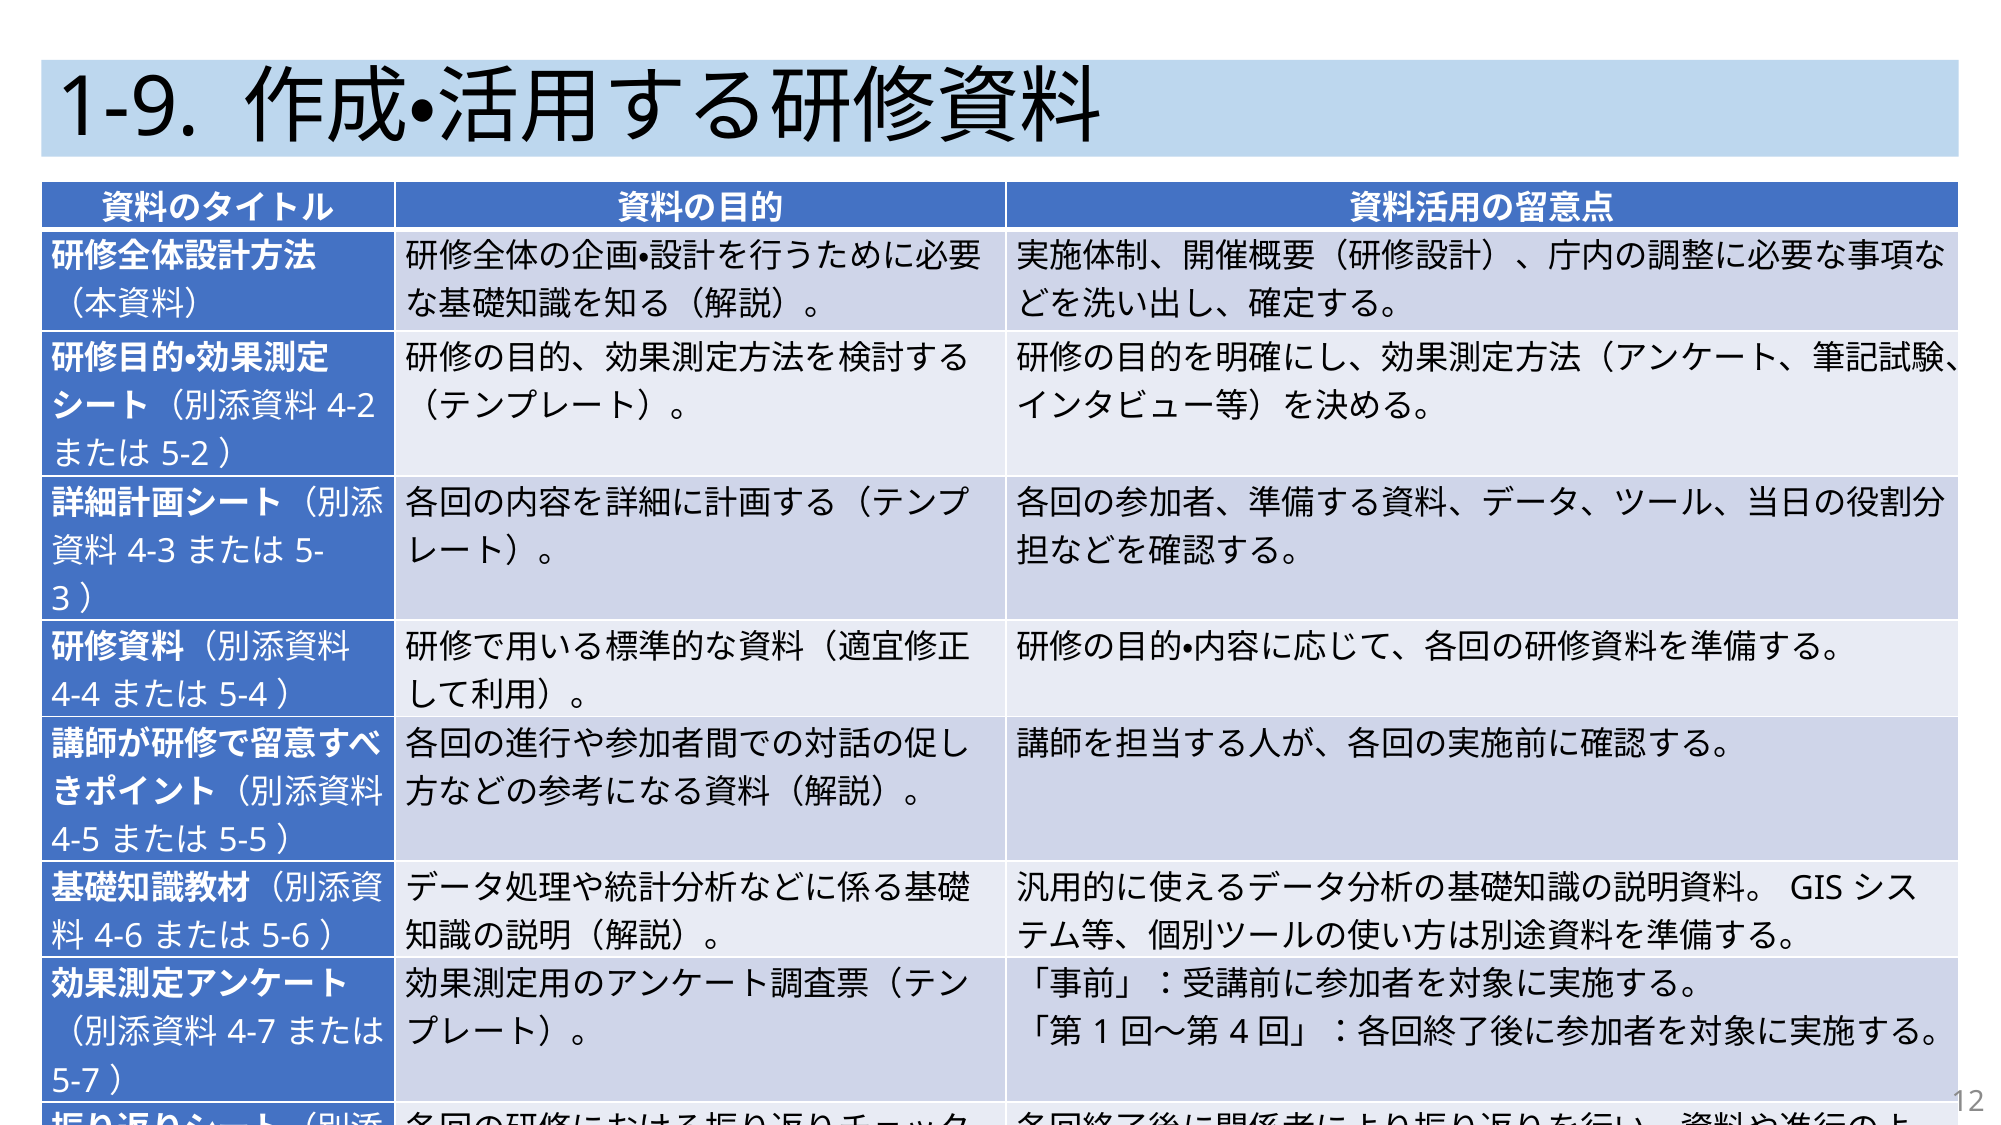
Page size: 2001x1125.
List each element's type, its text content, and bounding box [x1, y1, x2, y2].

table_cell 振り返りシート（別添資料4-8または5-8） [42, 1103, 394, 1125]
table_cell 詳細計画シート（別添資料4-3または5-3） [42, 477, 394, 619]
table_cell 研修で用いる標準的な資料（適宜修正して利用）。 [396, 621, 1005, 716]
table_cell 各回の参加者、準備する資料、データ、ツール、当日の役割分担などを確認する。 [1007, 477, 1958, 619]
table_cell 研修全体設計方法 （本資料） [42, 232, 394, 330]
table_header 資料活用の留意点 [1007, 182, 1958, 227]
table_cell 効果測定アンケート（別添資料4-7または5-7） [42, 958, 394, 1101]
table_cell 「事前」：受講前に参加者を対象に実施する。 「第1回～第4回」：各回終了後に参加者を対象に実施する。 [1007, 958, 1958, 1101]
table_cell 実施体制、開催概要（研修設計）、庁内の調整に必要な事項などを洗い出し、確定する。 [1007, 232, 1958, 330]
table_cell 基礎知識教材（別添資料4-6または5-6） [42, 862, 394, 956]
table_cell 各回の進行や参加者間での対話の促し方などの参考になる資料（解説）。 [396, 717, 1005, 860]
table_cell 講師を担当する人が、各回の実施前に確認する。 [1007, 717, 1958, 860]
table_cell データ処理や統計分析などに係る基礎知識の説明（解説）。 [396, 862, 1005, 956]
table_cell 研修資料（別添資料4-4または5-4） [42, 621, 394, 716]
table_cell 各回の内容を詳細に計画する（テンプレート）。 [396, 477, 1005, 619]
slide_number 12 [1550, 1071, 2000, 1125]
table_cell 研修の目的、効果測定方法を検討する（テンプレート）。 [396, 332, 1005, 475]
table_cell 汎用的に使えるデータ分析の基礎知識の説明資料。GISシステム等、個別ツールの使い方は別途資料を準備する。 [1007, 862, 1958, 956]
table_cell 講師が研修で留意すべきポイント（別添資料4-5または5-5） [42, 717, 394, 860]
table_cell 研修の目的を明確にし、効果測定方法（アンケート、筆記試験、インタビュー等）を決める。 [1007, 332, 1958, 475]
title 1-9. 作成・活用する研修資料 [41, 59, 1959, 157]
table_cell 各回の研修における振り返りチェックシート（テンプレート）。 [396, 1103, 1005, 1125]
table_header 資料の目的 [396, 182, 1005, 227]
table_cell 効果測定用のアンケート調査票（テンプレート）。 [396, 958, 1005, 1101]
table_cell 研修の目的・内容に応じて、各回の研修資料を準備する。 [1007, 621, 1958, 716]
table_cell 研修目的・効果測定 シート（別添資料4-2または5-2） [42, 332, 394, 475]
table_header 資料のタイトル [42, 182, 394, 227]
table_cell 各回終了後に関係者により振り返りを行い、資料や進行のよかった点、悪かった点等を評価し、教材や講師のスキルアップにつなげる。 [1007, 1103, 1550, 1125]
table_cell 研修全体の企画・設計を行うために必要な基礎知識を知る（解説）。 [396, 232, 1005, 330]
